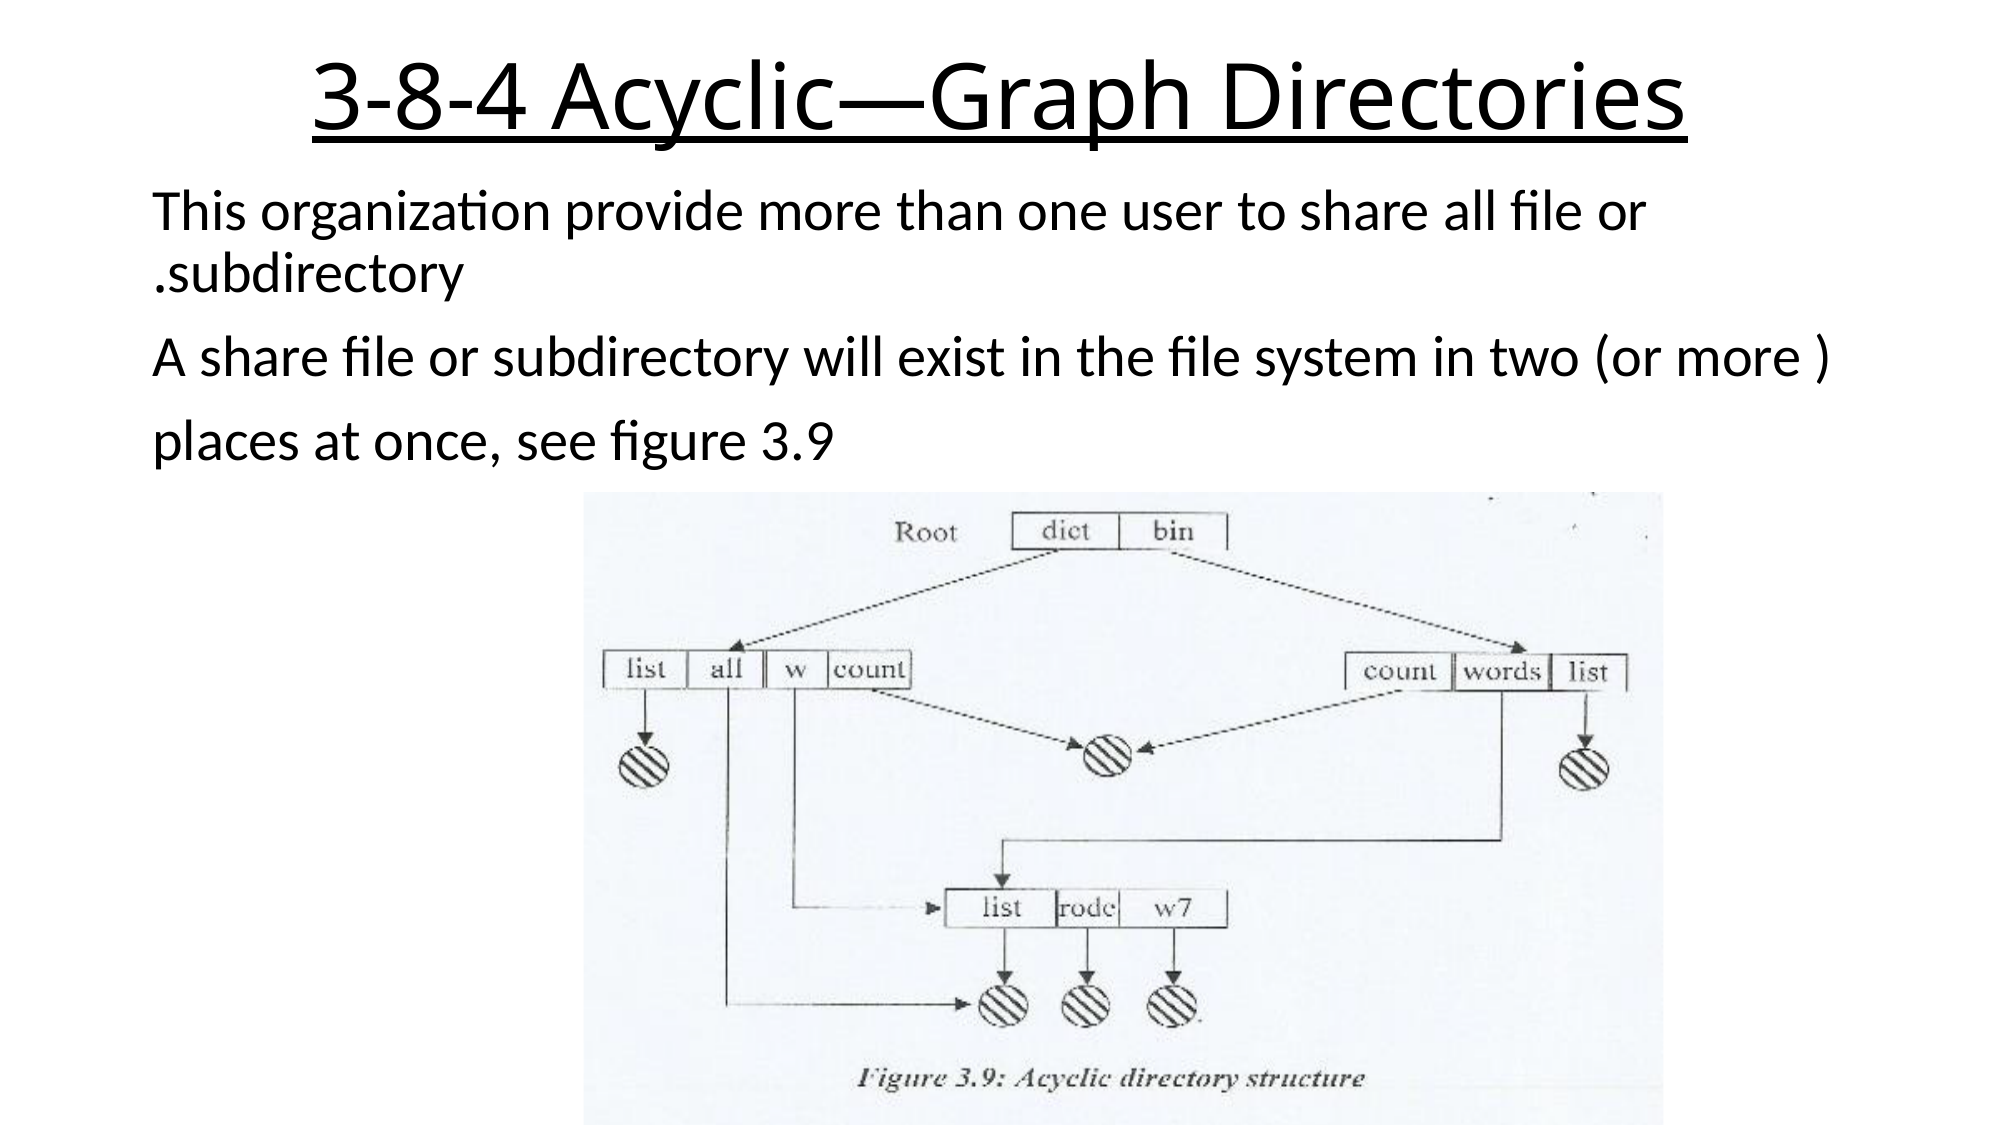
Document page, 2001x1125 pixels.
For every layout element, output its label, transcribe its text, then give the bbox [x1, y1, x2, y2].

text_box [0, 0, 2000, 75]
list This organization provide more than one user to share all file or subdirectory. A share file or subdirectory will exist in the file system in two (or more ) places at once, see figure 3.9 [137, 172, 1863, 1125]
picture [583, 492, 1664, 1125]
title 3-8-4 Acyclic—Graph Directories [137, 76, 1863, 172]
